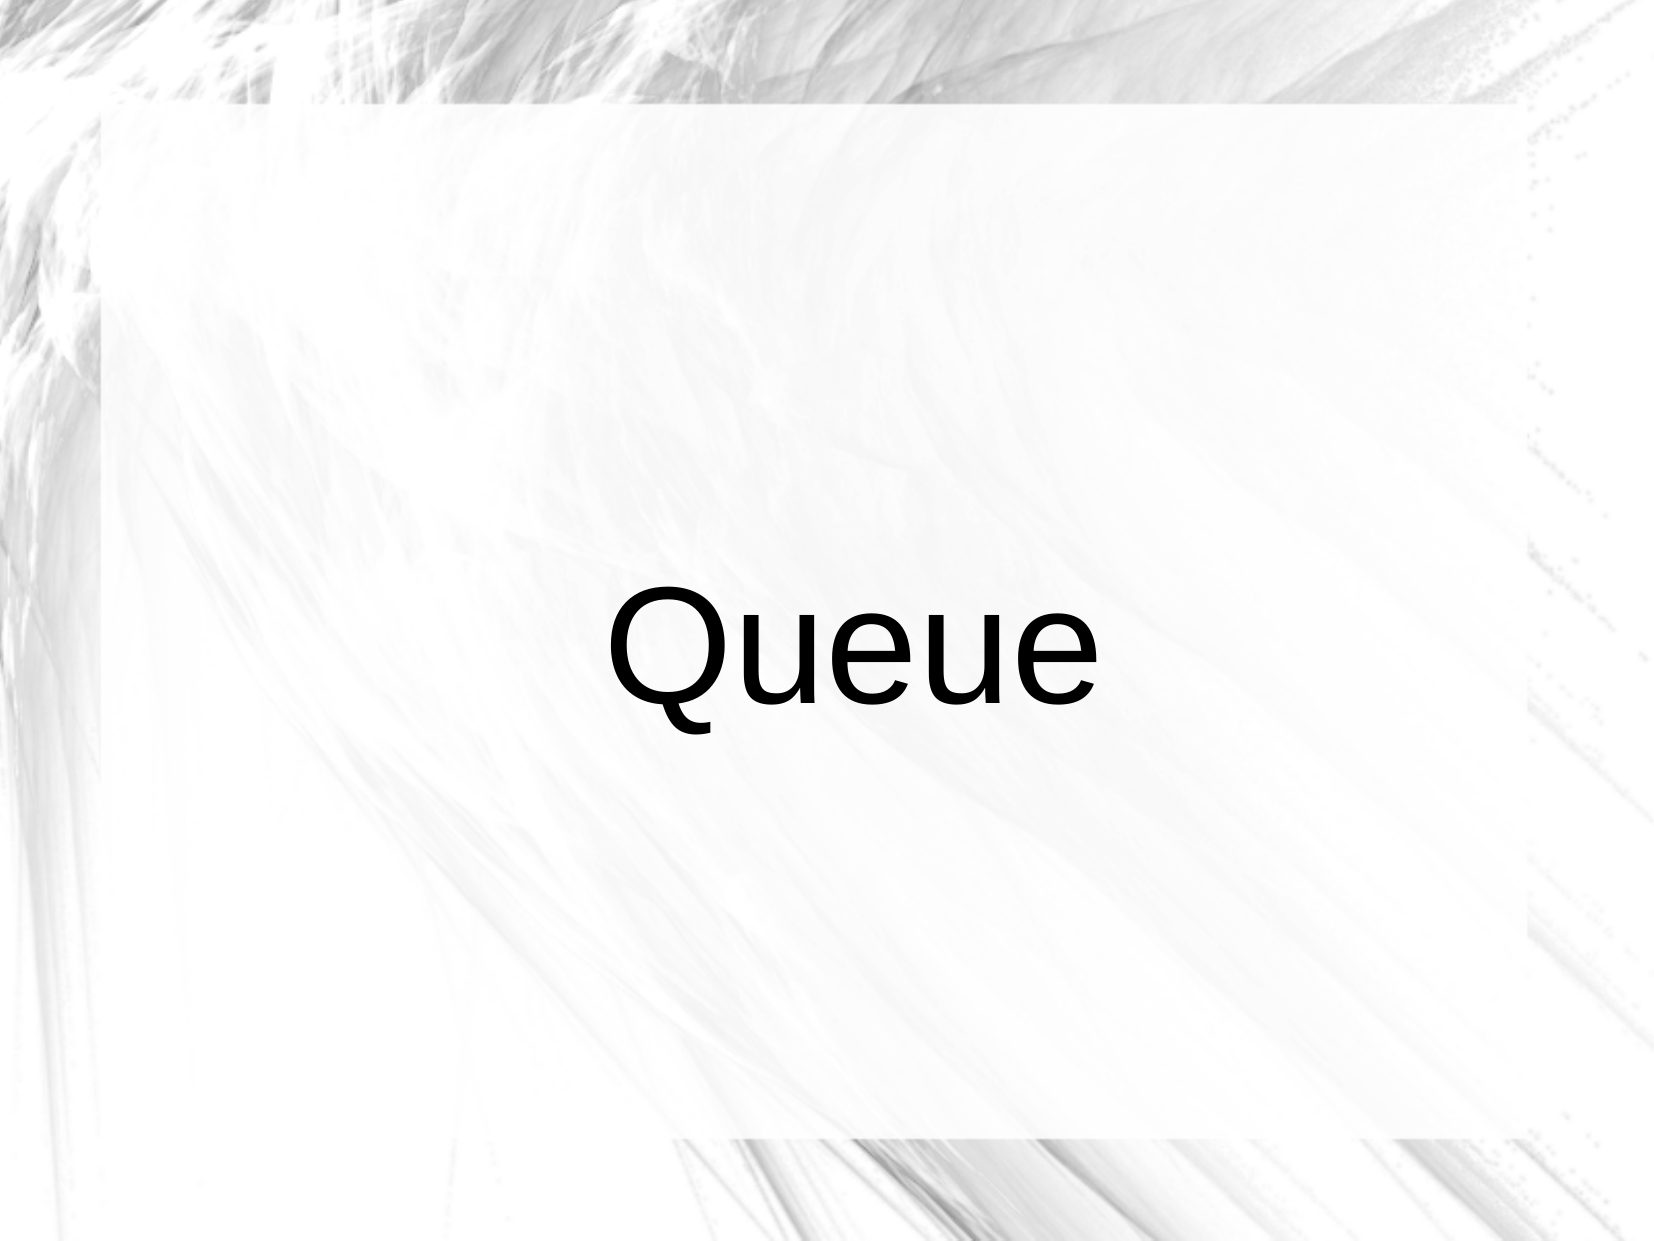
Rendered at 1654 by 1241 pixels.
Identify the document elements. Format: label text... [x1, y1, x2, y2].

list Queue [118, 319, 1571, 1109]
picture [0, 0, 1654, 1241]
